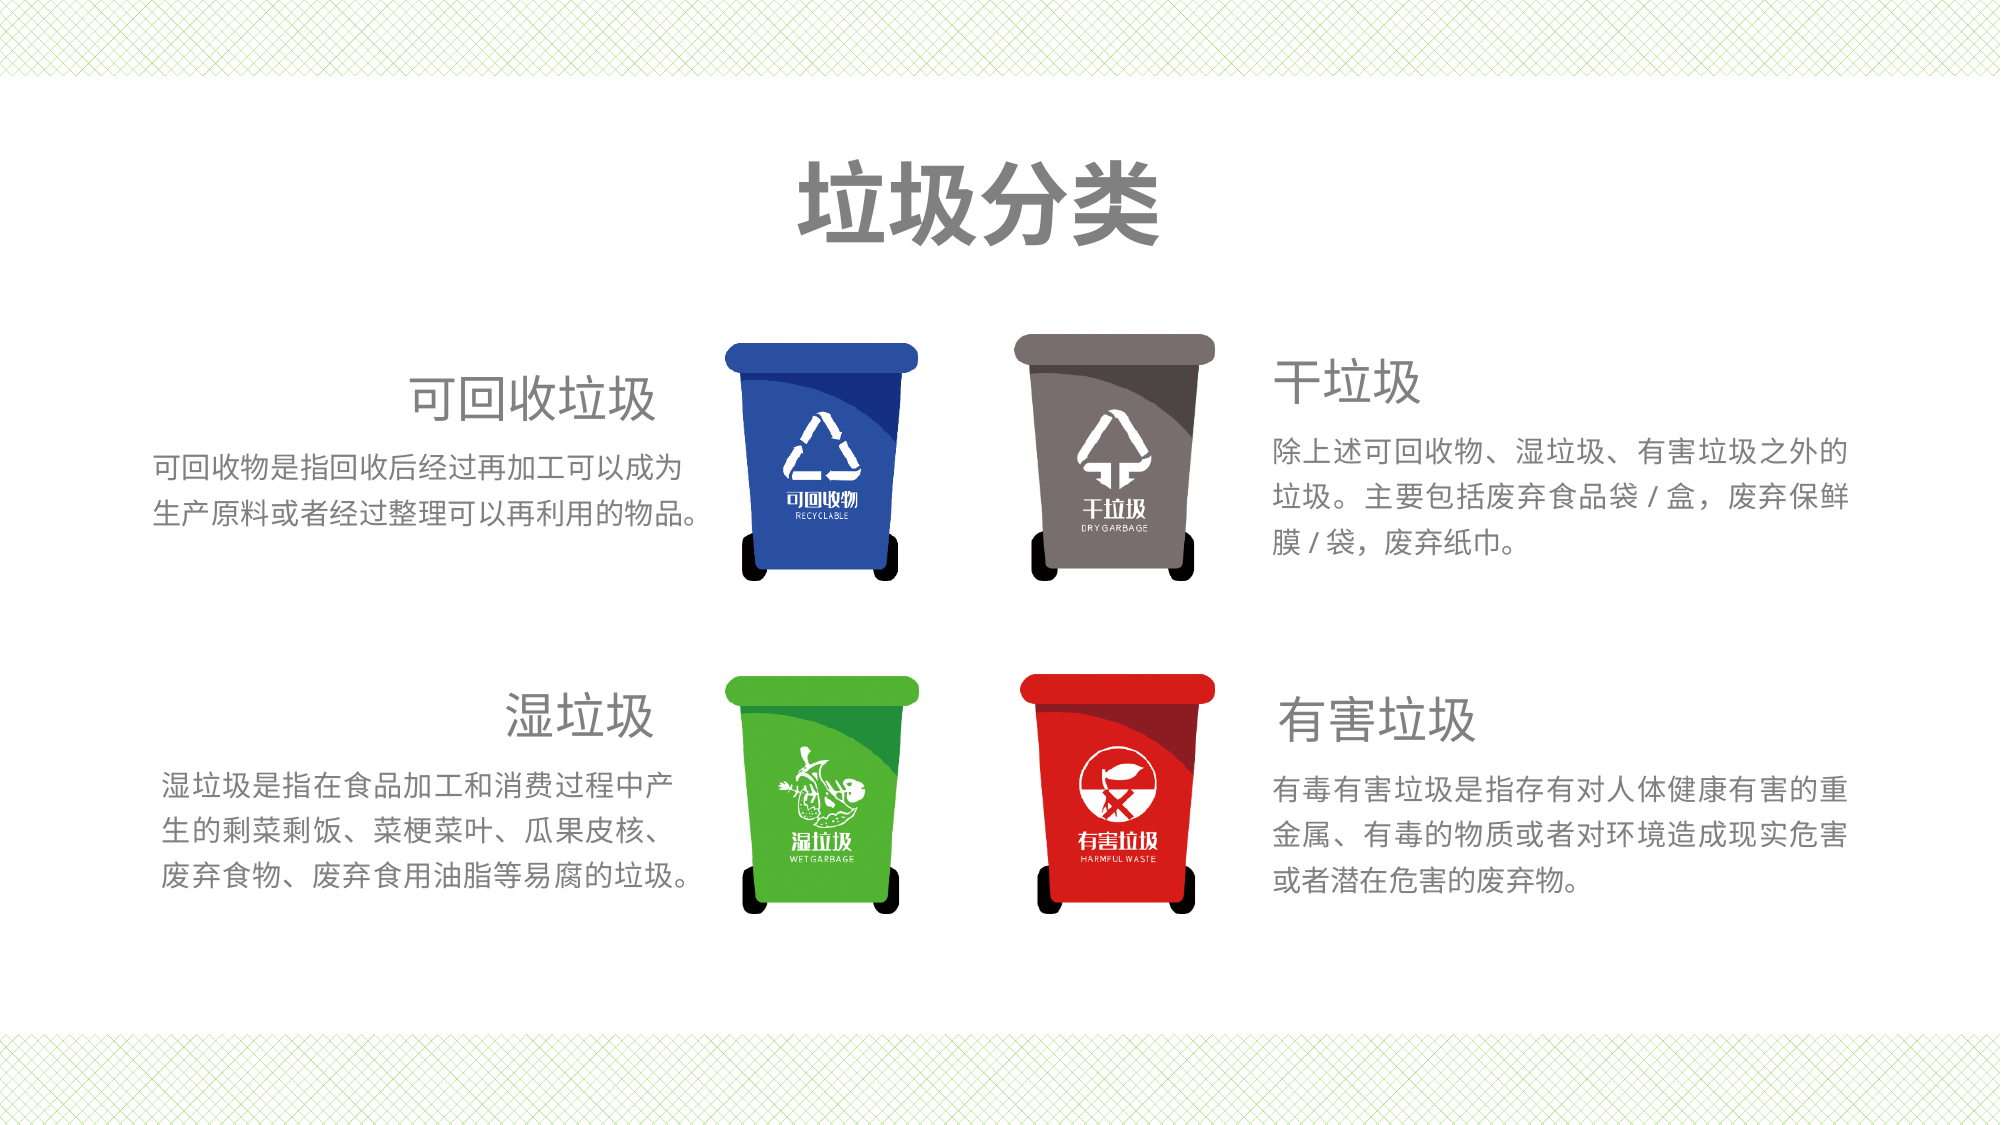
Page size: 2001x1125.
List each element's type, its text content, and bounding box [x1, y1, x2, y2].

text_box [1257, 681, 1865, 906]
picture [1014, 334, 1215, 581]
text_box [1257, 343, 1865, 568]
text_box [147, 677, 690, 902]
picture [1020, 674, 1215, 914]
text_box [137, 359, 700, 539]
picture [724, 343, 918, 581]
picture [725, 675, 919, 914]
text_box 垃圾分类 [687, 139, 1272, 264]
